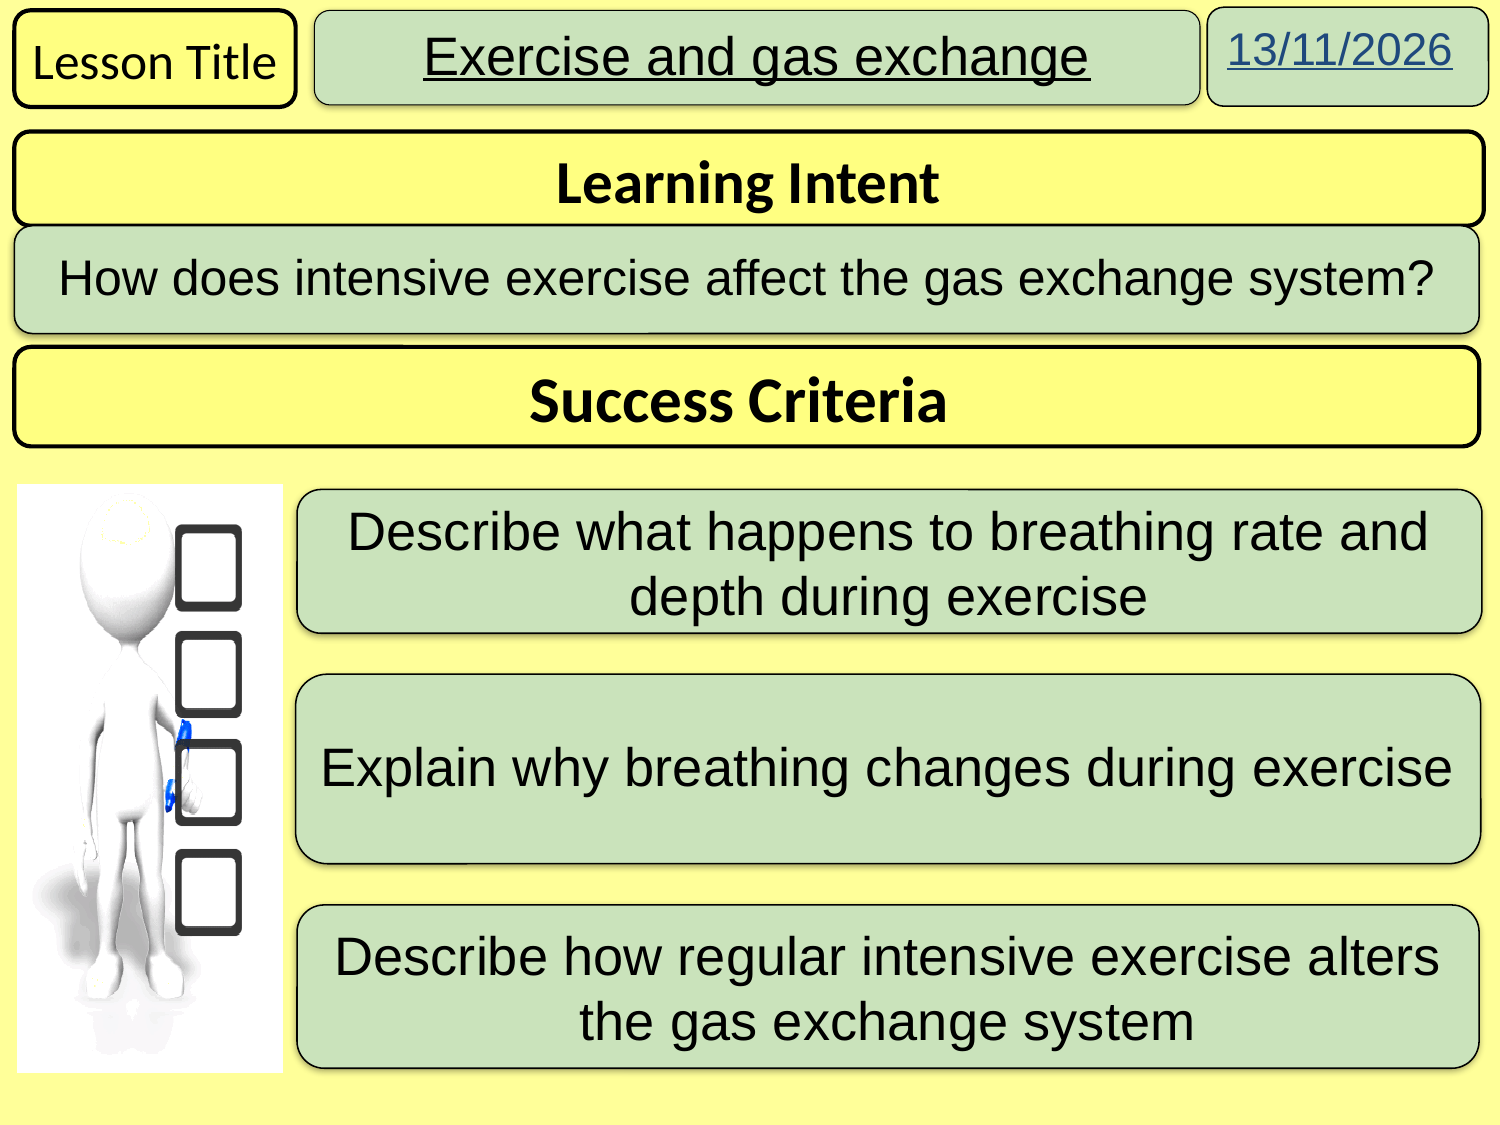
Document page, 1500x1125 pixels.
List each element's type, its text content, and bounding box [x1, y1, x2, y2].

text_box How does intensive exercise affect the gas exchange system? [13, 224, 1480, 335]
text_box [28, 378, 180, 478]
text_box Describe what happens to breathing rate and depth during exercise [296, 488, 1483, 635]
text_box [37, 1, 76, 10]
text_box 12/10/2020 [1207, 7, 1489, 107]
text_box [19, 0, 57, 14]
text_box Lesson Title [14, 10, 296, 107]
text_box Describe how regular intensive exercise alters the gas exchange system [296, 904, 1480, 1070]
picture [17, 484, 283, 1073]
text_box Success Criteria [14, 346, 1480, 447]
text_box Learning Intent [14, 131, 1484, 226]
text_box Explain why breathing changes during exercise [294, 673, 1482, 865]
text_box Exercise and gas exchange [313, 9, 1201, 106]
